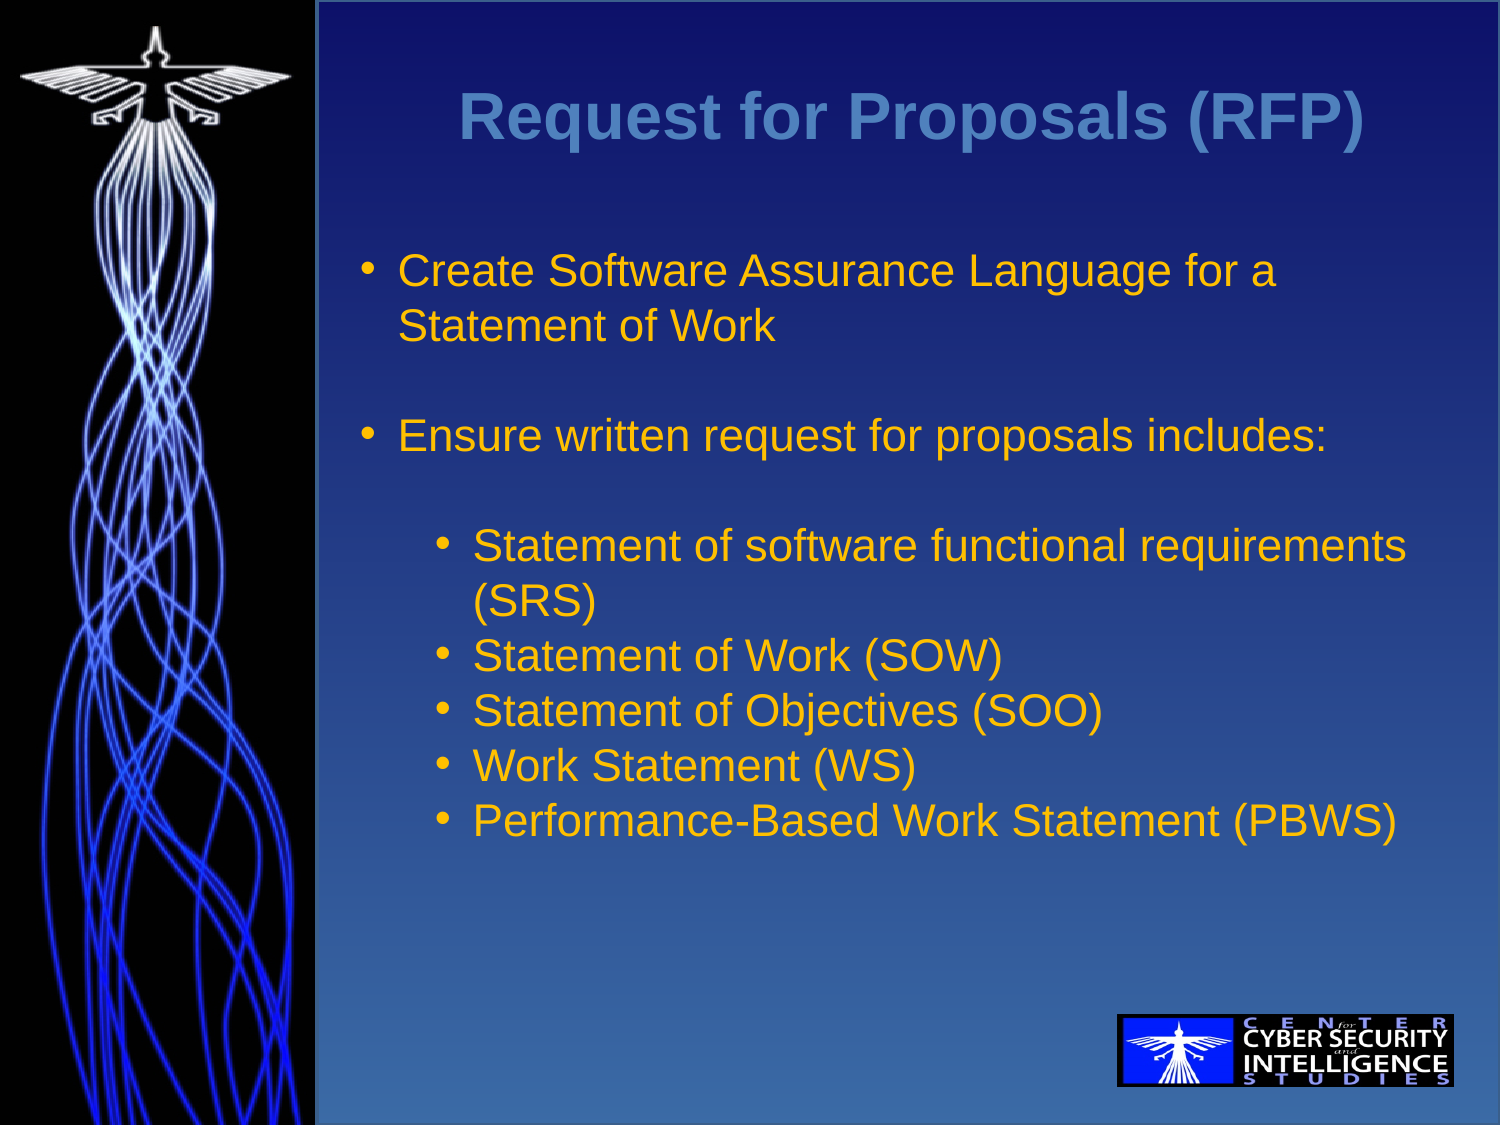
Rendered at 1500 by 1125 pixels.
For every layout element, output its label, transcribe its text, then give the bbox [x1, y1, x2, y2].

title Request for Proposals (RFP) [362, 62, 1463, 163]
picture [0, 0, 316, 1125]
picture [1117, 1013, 1455, 1087]
text_box [317, 0, 1500, 1125]
text_box Create Software Assurance Language for a Statement of Work Ensure written request for proposals includes: Statement of software functional requirements (SRS) Statement of Work (SOW) Statement of Objectives (SOO) Work Statement (WS) Performance-Based Work Statement (PBWS) [342, 232, 1468, 945]
